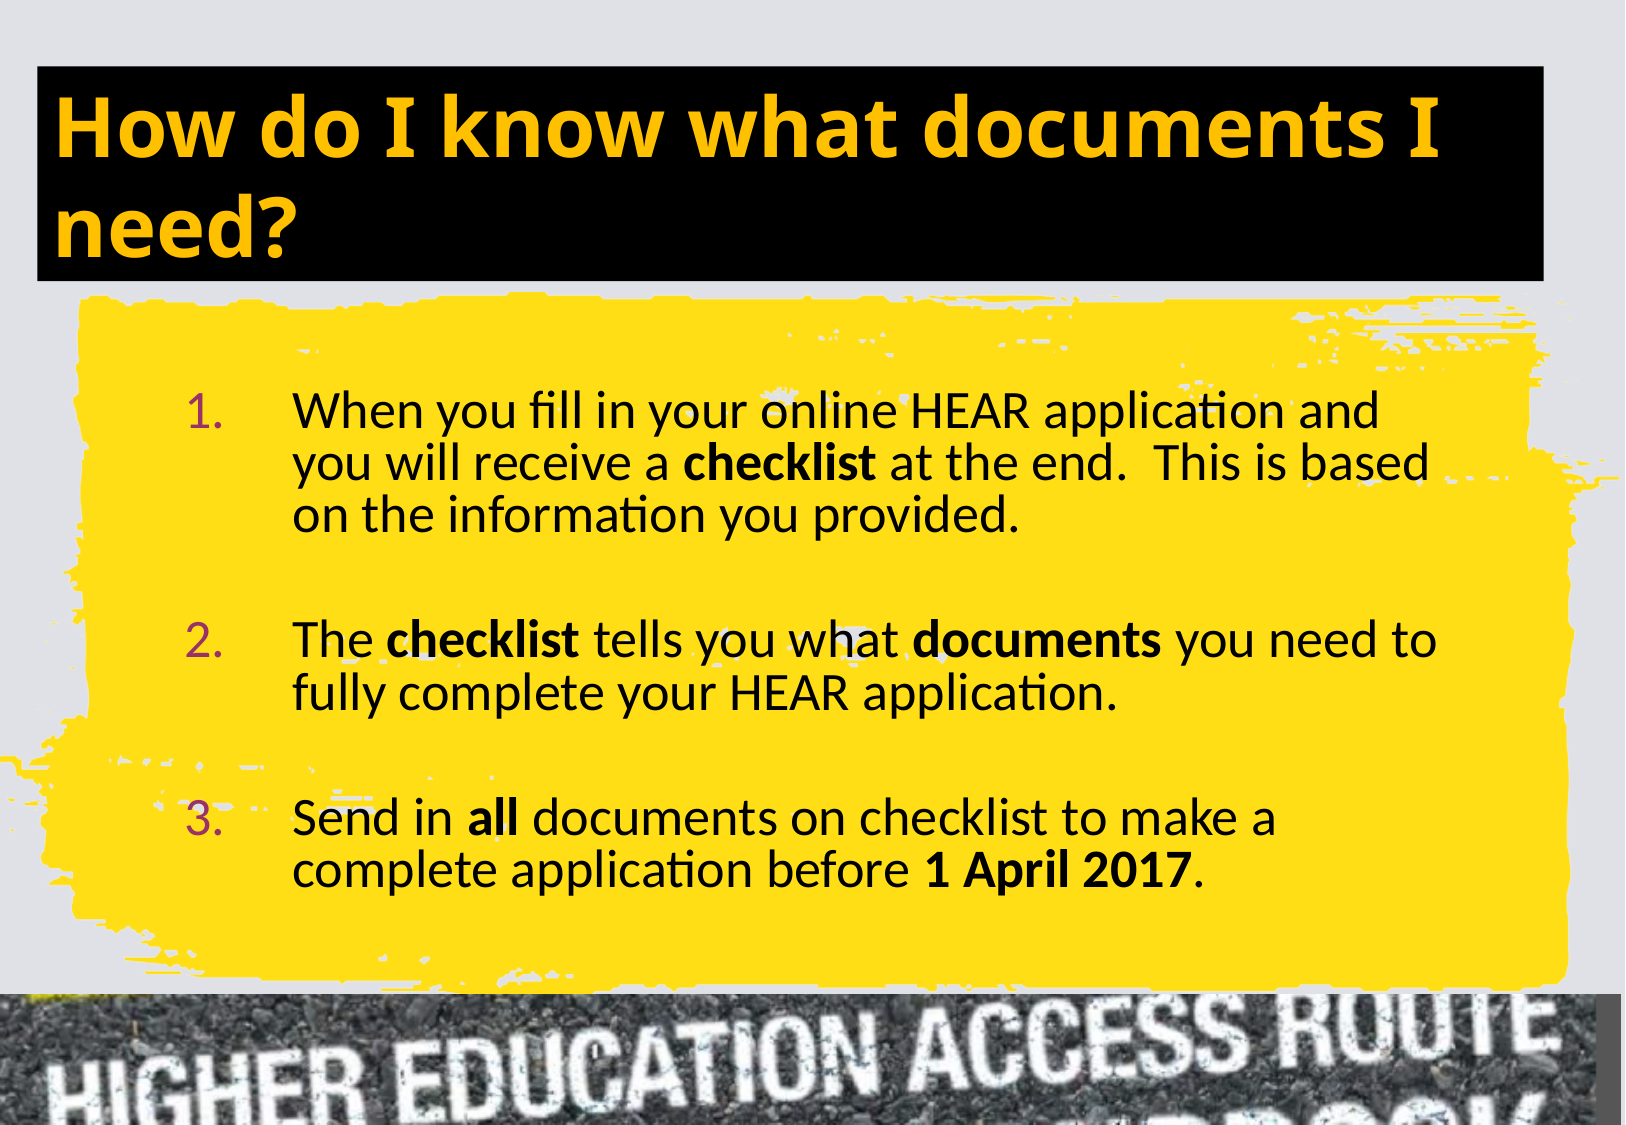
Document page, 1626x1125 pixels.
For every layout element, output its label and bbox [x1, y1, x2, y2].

text_box [0, 0, 1621, 993]
picture [0, 994, 1621, 1125]
